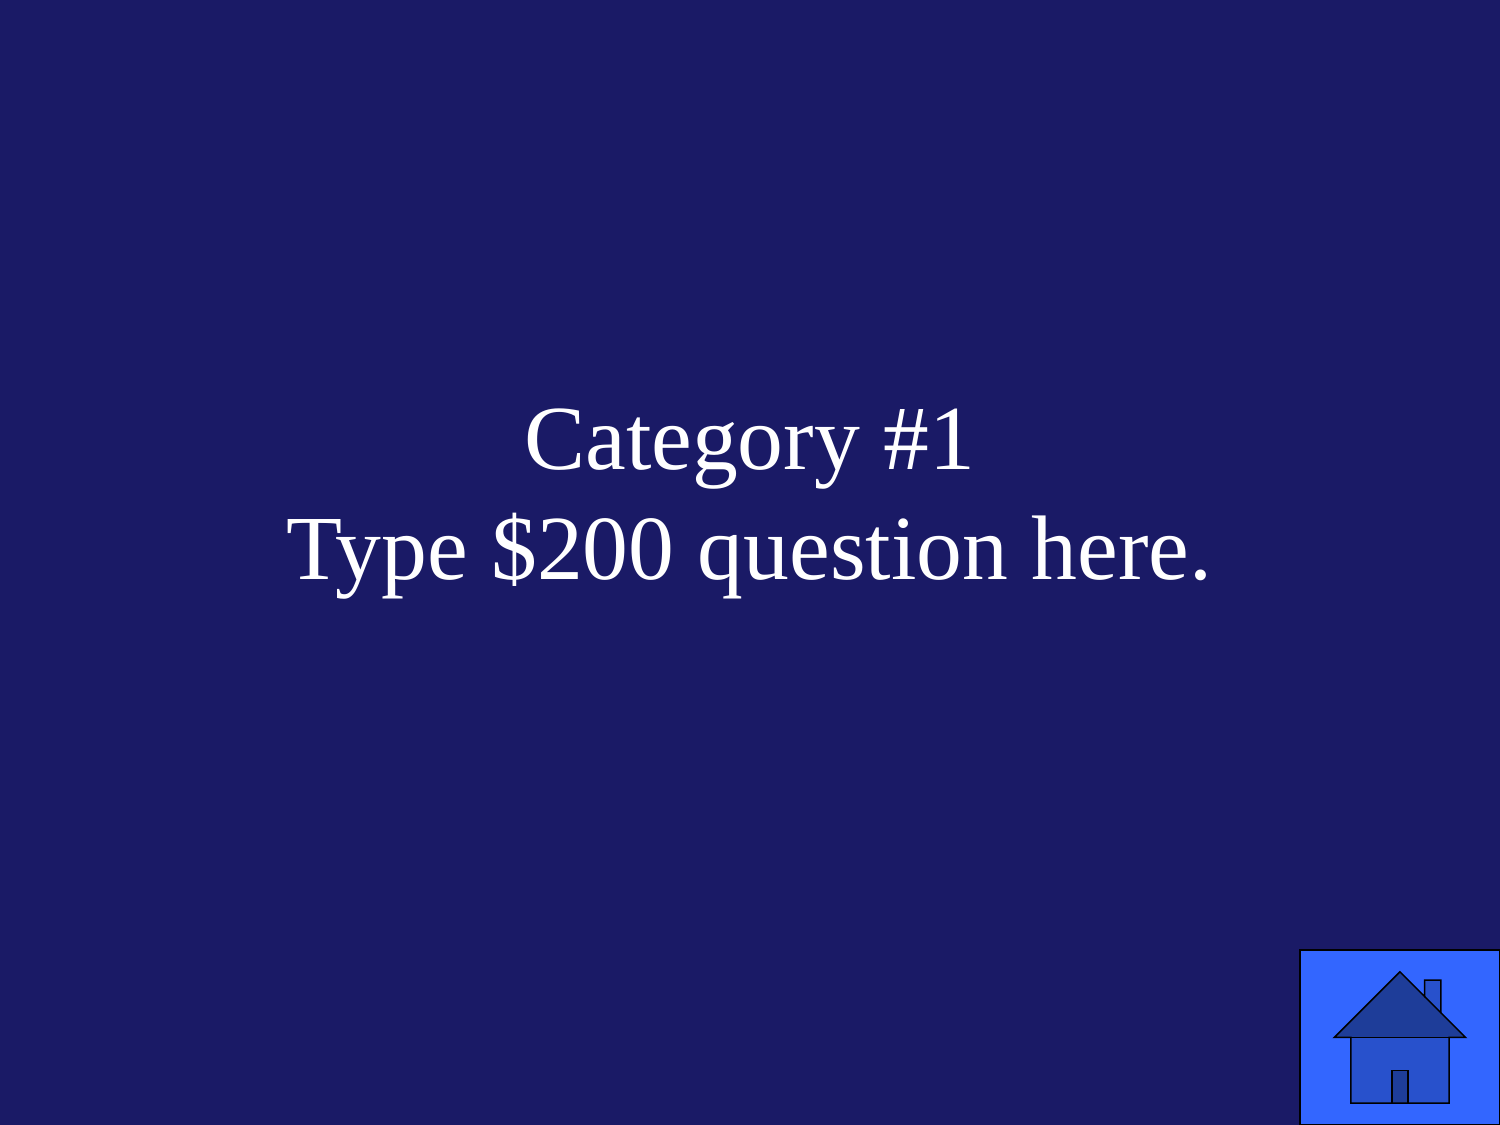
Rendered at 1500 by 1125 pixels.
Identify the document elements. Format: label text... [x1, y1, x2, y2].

title Category #1 Type $200 question here. [112, 374, 1388, 601]
text_box [1299, 950, 1500, 1125]
